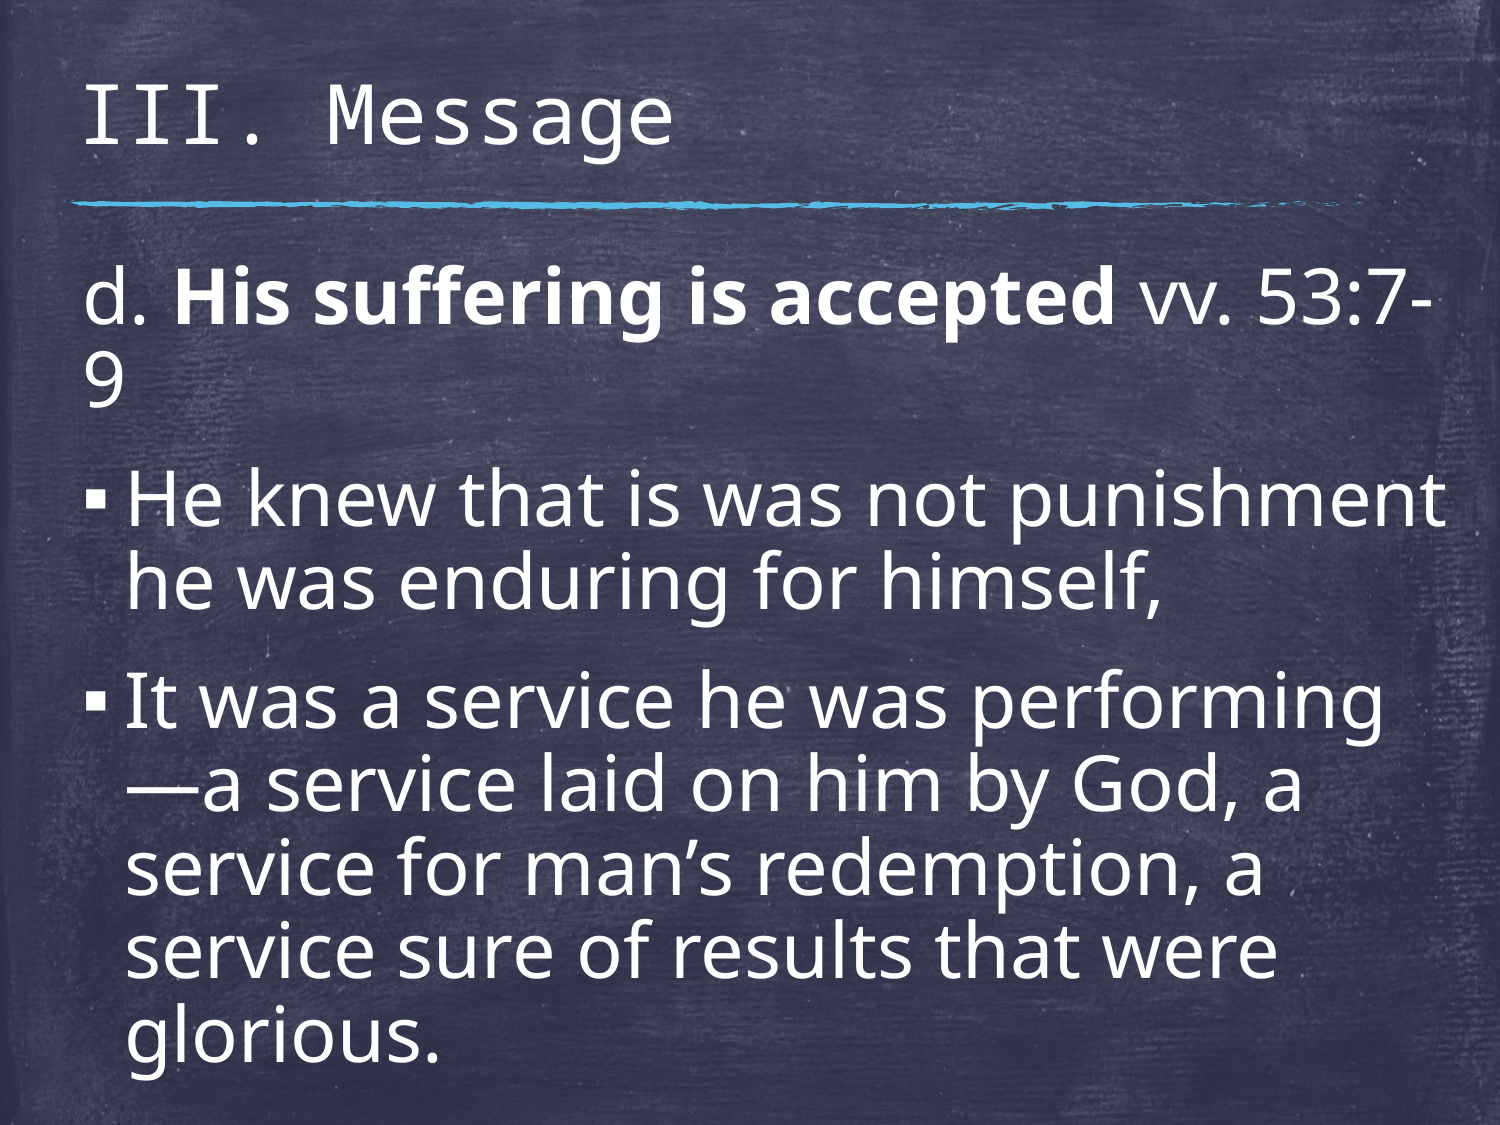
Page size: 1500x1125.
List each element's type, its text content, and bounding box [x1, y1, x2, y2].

list d. His suffering is accepted vv. 53:7-9 He knew that is was not punishment he was enduring for himself, It was a service he was performing—a service laid on him by God, a service for man’s redemption, a service sure of results that were glorious. [67, 249, 1468, 1125]
title III. Message [62, 0, 1298, 171]
